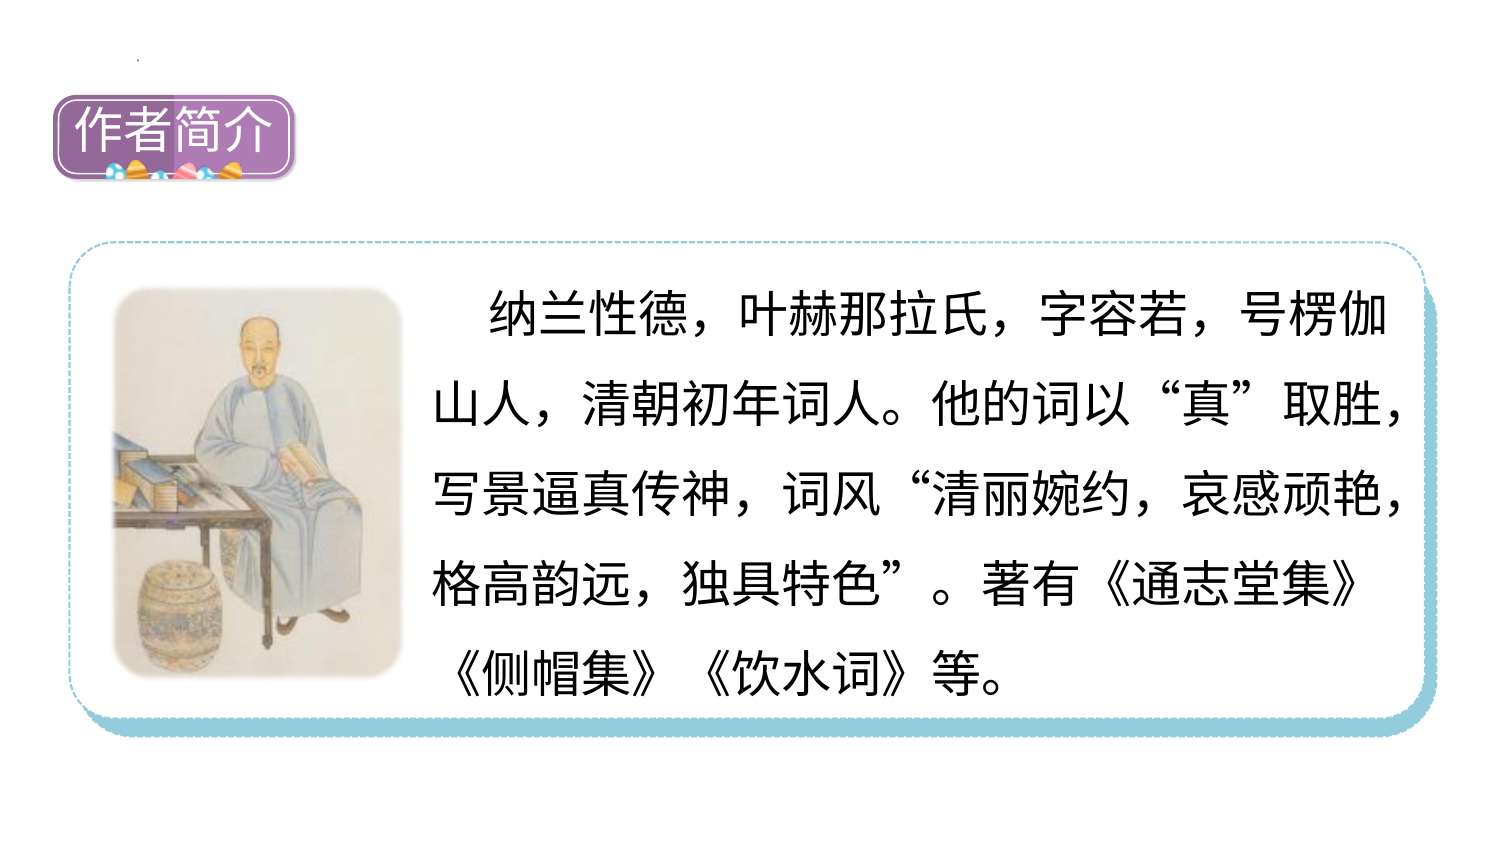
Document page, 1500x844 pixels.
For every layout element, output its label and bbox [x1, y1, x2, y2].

text_box [52, 91, 295, 179]
text_box [69, 242, 1437, 737]
